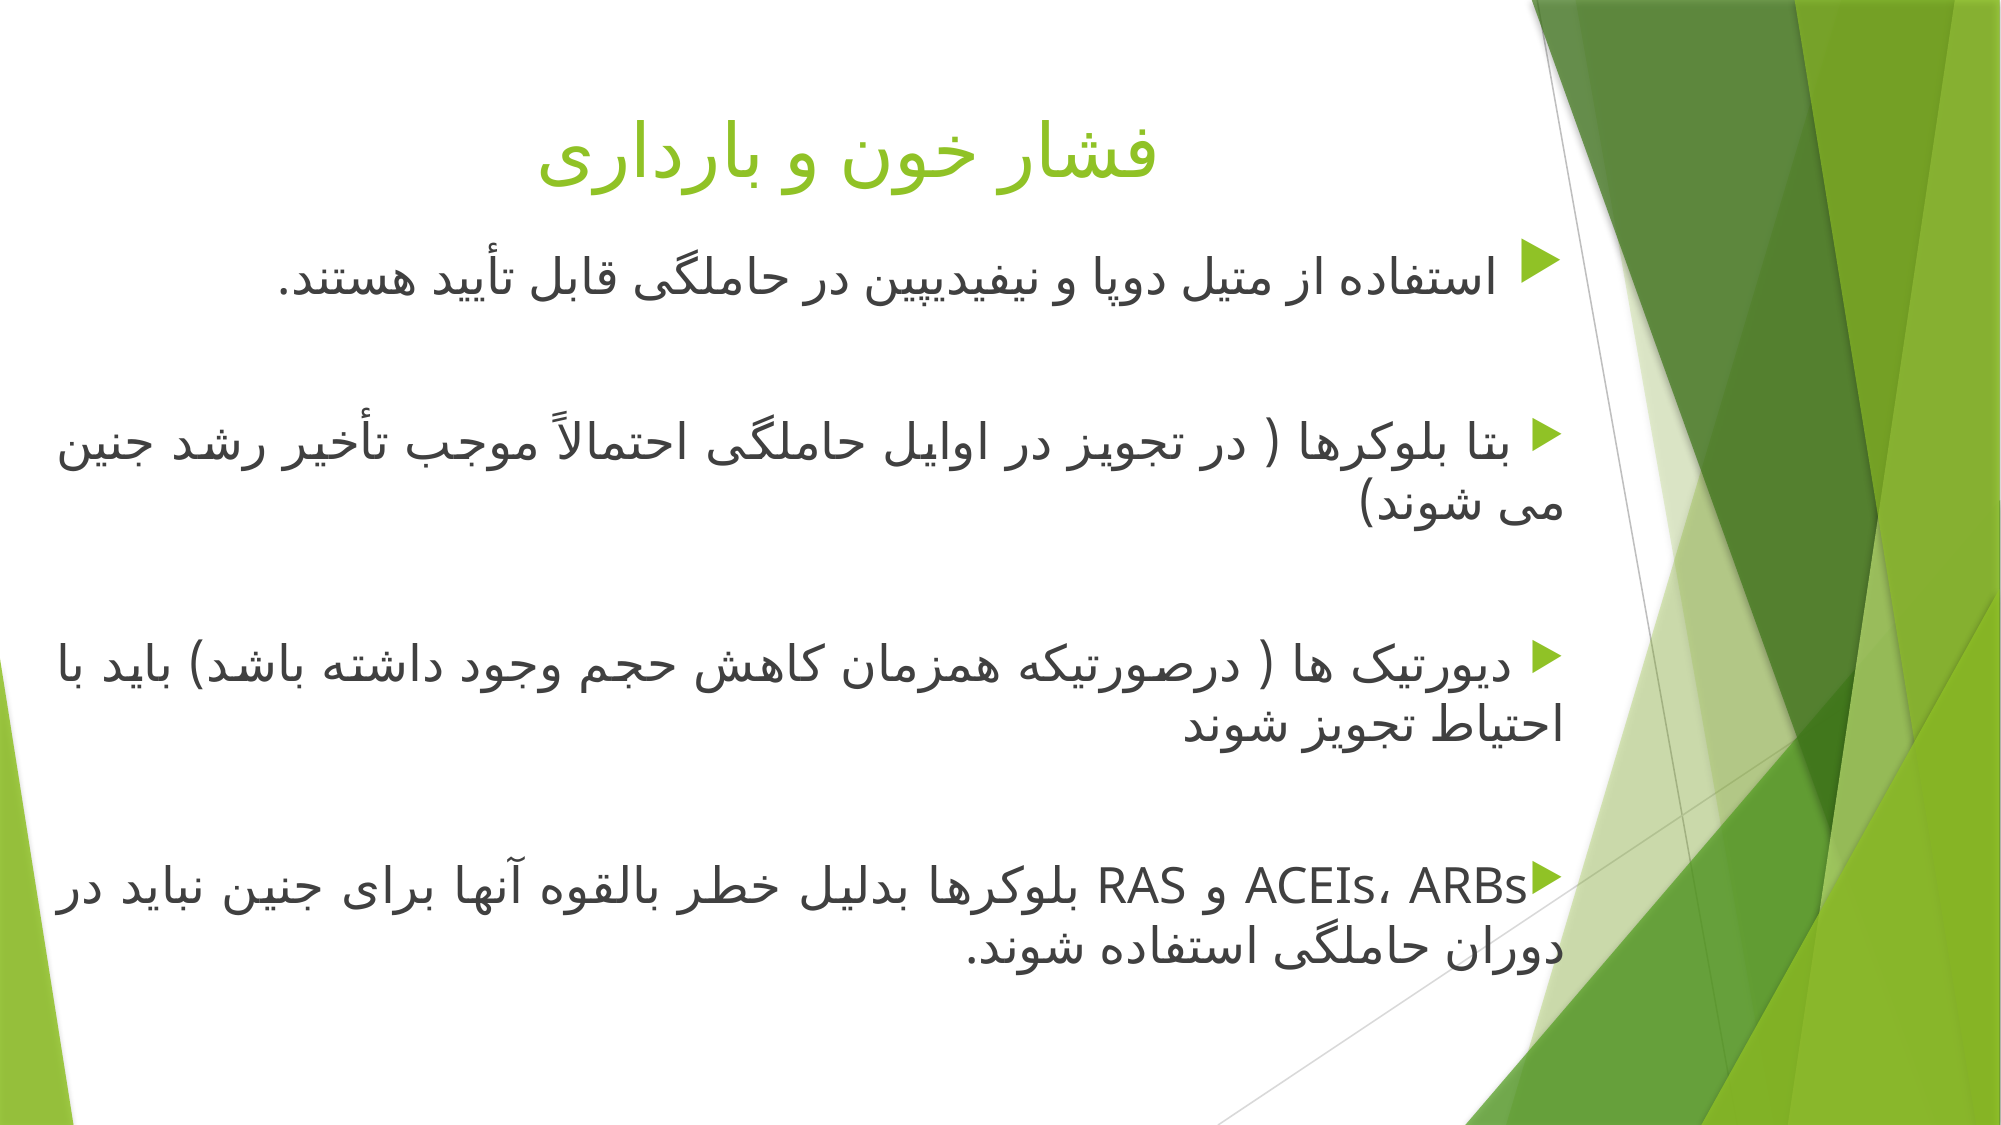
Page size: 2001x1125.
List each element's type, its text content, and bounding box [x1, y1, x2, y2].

title فشار خون و بارداری [143, 94, 1554, 220]
list استفاده از متیل دوپا و نیفیدیپین در حاملگی قابل تأیید هستند. بتا بلوکرها ( در تجویز در اوایل حاملگی احتمالاً موجب تأخیر رشد جنین می شوند) دیورتیک ها ( درصورتیکه همزمان کاهش حجم وجود داشته باشد) باید با احتیاط تجویز شوند ACEIs، ARBs و RAS بلوکرها بدلیل خطر بالقوه آنها برای جنین نباید در دوران حاملگی استفاده شوند. [38, 220, 1582, 1072]
